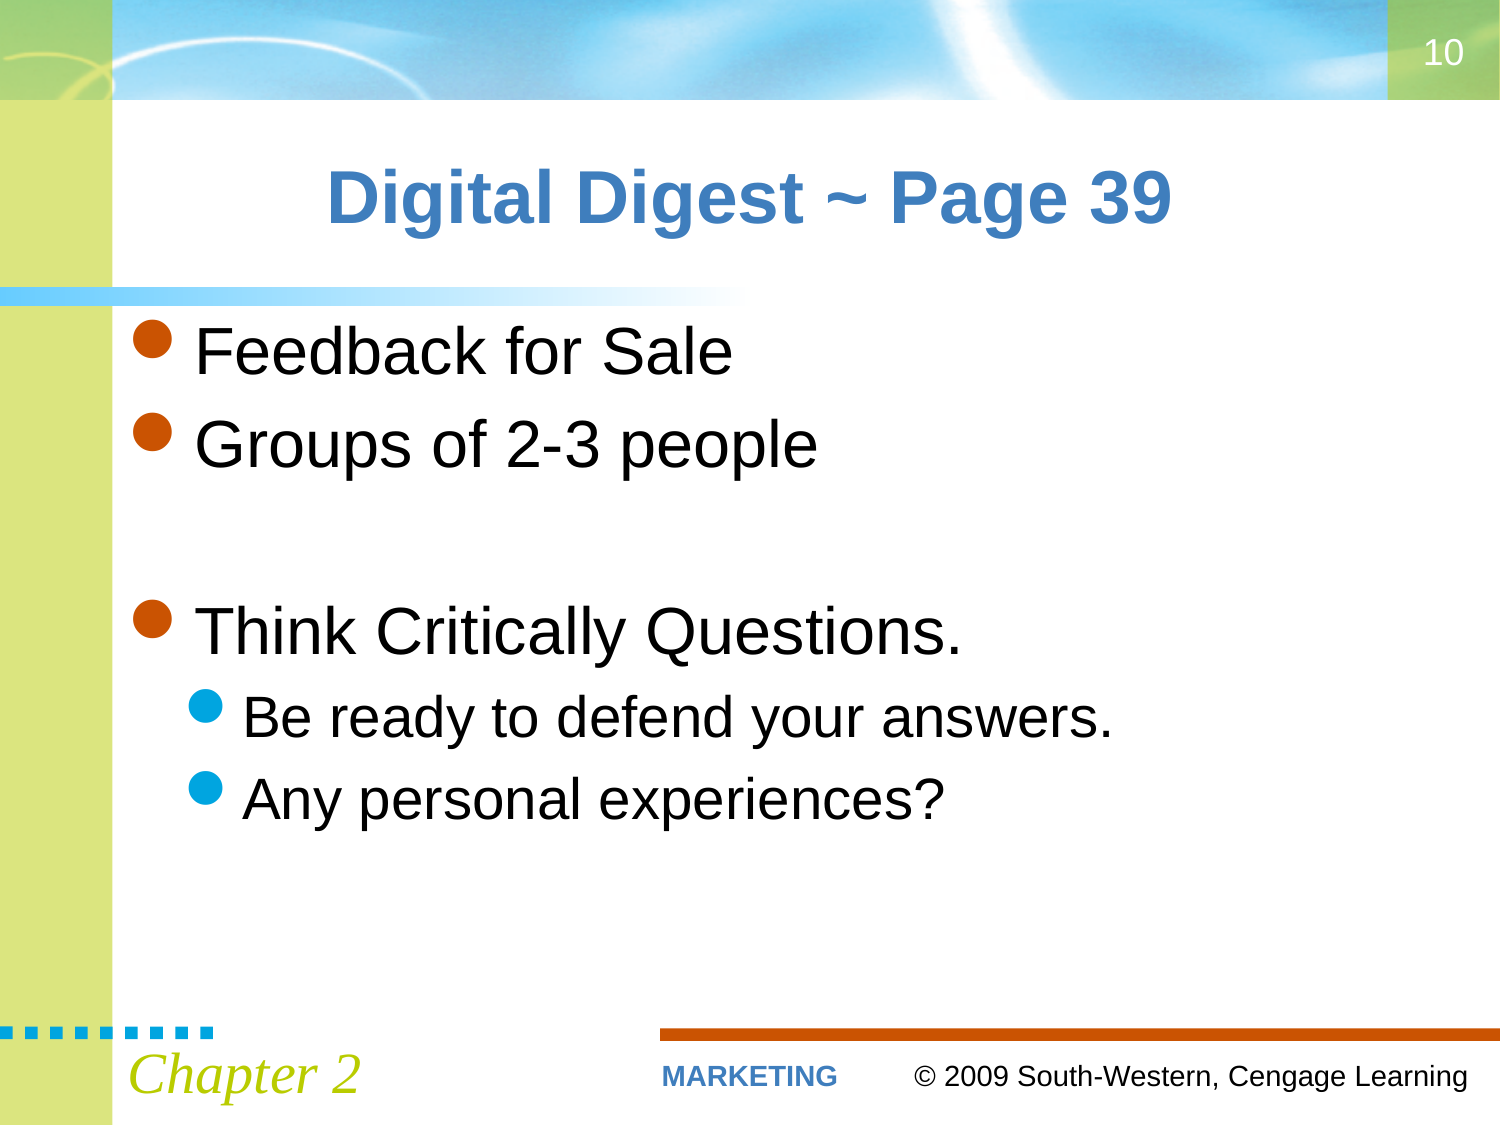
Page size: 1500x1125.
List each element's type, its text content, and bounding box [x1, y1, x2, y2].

list Feedback for Sale Groups of 2-3 people Think Critically Questions. Be ready to defend your answers. Any personal experiences? [112, 299, 1438, 1001]
slide_number 10 [1387, 0, 1500, 101]
footer Chapter 2 [112, 1012, 638, 1113]
title Digital Digest ~ Page 39 [112, 99, 1388, 288]
